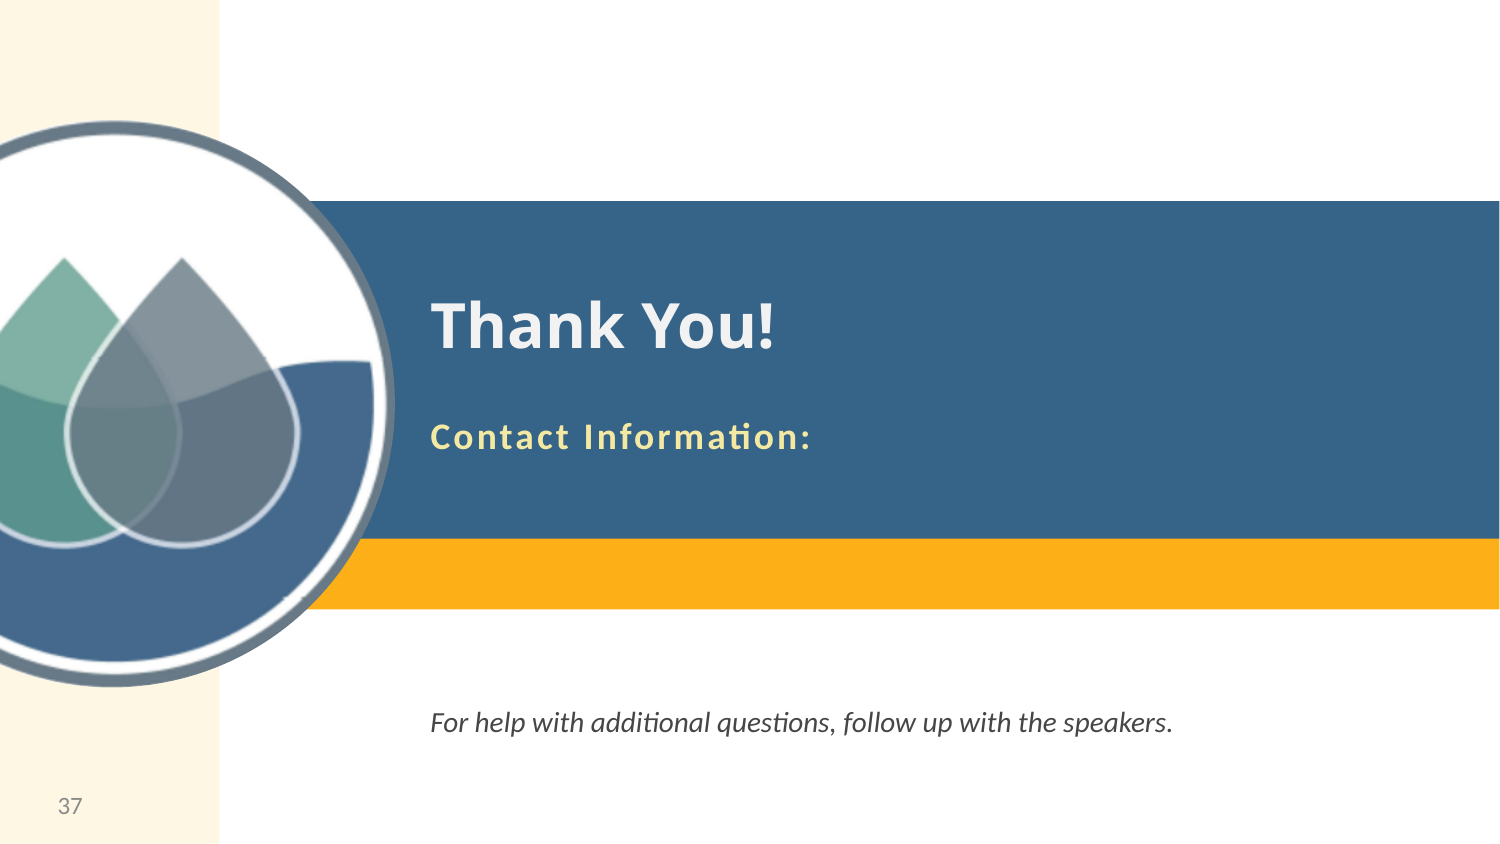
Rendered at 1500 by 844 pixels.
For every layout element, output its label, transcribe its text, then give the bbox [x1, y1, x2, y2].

title Thank You! [415, 268, 1465, 369]
subtitle Contact Information: [415, 409, 1465, 480]
text_box For help with additional questions, follow up with the speakers. [415, 696, 1415, 746]
slide_number 37 [16, 782, 124, 828]
